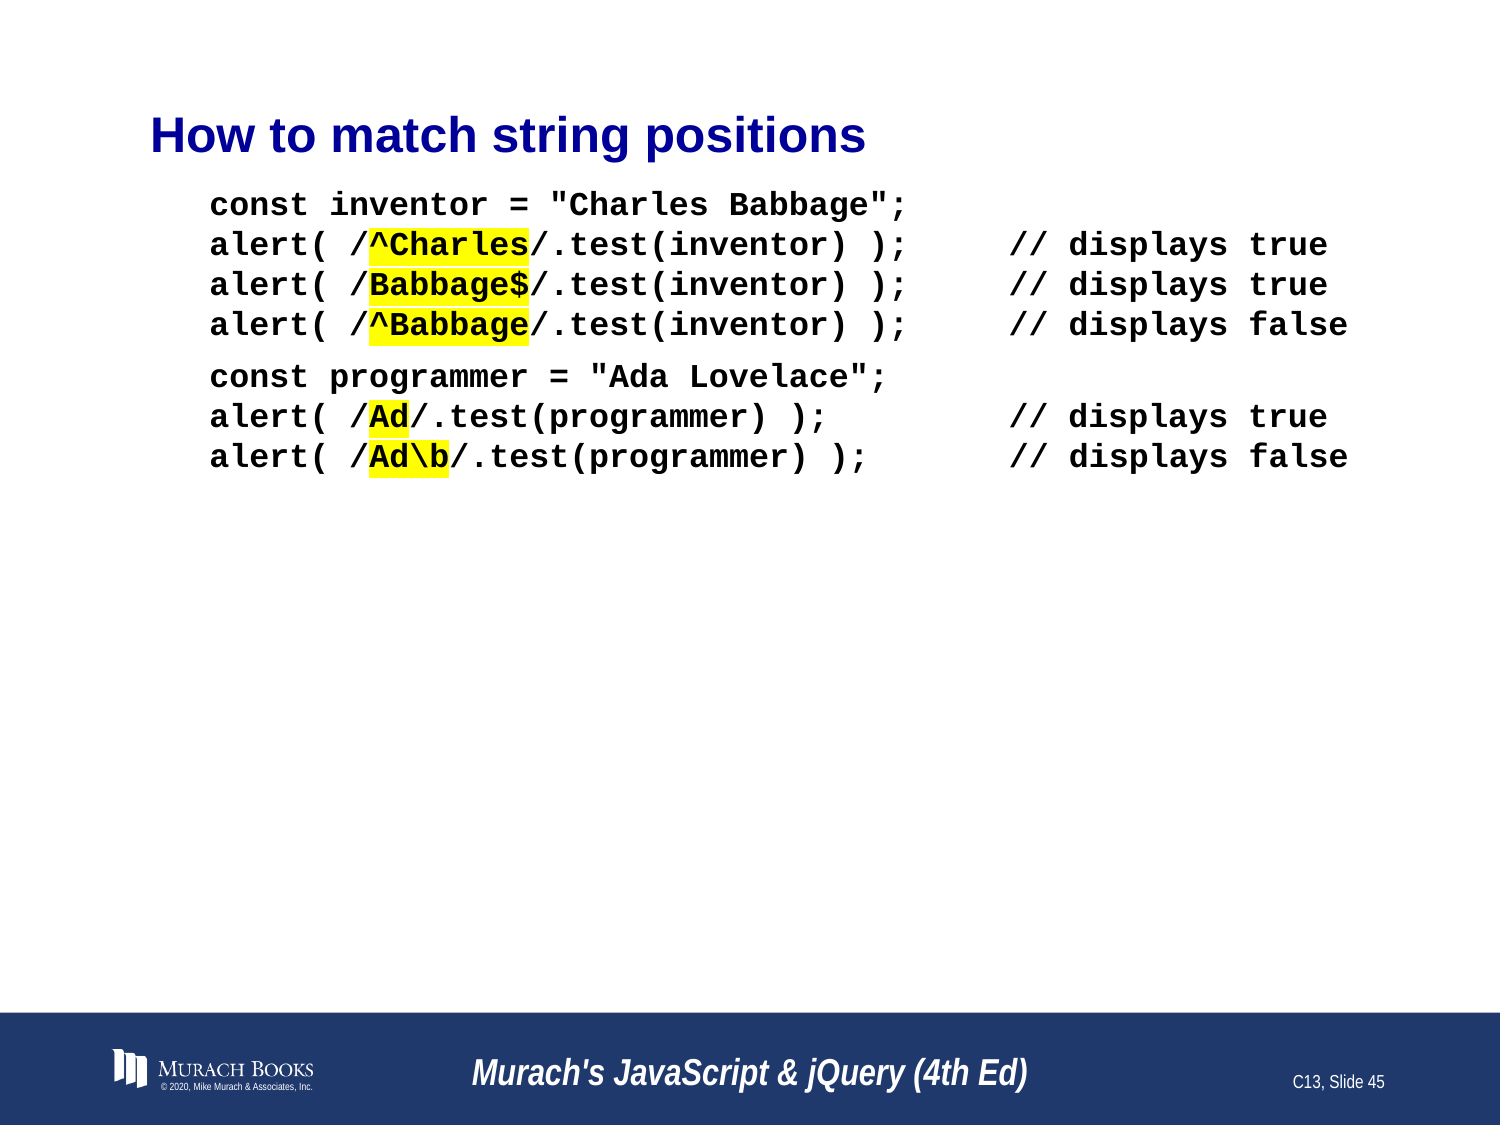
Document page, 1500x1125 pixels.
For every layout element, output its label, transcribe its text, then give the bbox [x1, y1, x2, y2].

slide_number C13, Slide 45 [1087, 1025, 1400, 1100]
slide_number Murach's JavaScript & jQuery (4th Ed) [463, 1025, 1050, 1100]
title How to match string positions [150, 102, 1350, 164]
list const inventor = "Charles Babbage"; alert( /^Charles/.test(inventor) ); // displays true alert( /Babbage$/.test(inventor) ); // displays true alert( /^Babbage/.test(inventor) ); // displays false const programmer = "Ada Lovelace"; alert( /Ad/.test(programmer) ); // displays true alert( /Ad\b/.test(programmer) ); // displays false [137, 174, 1375, 975]
footer © 2020, Mike Murach & Associates, Inc. [12, 1025, 463, 1100]
